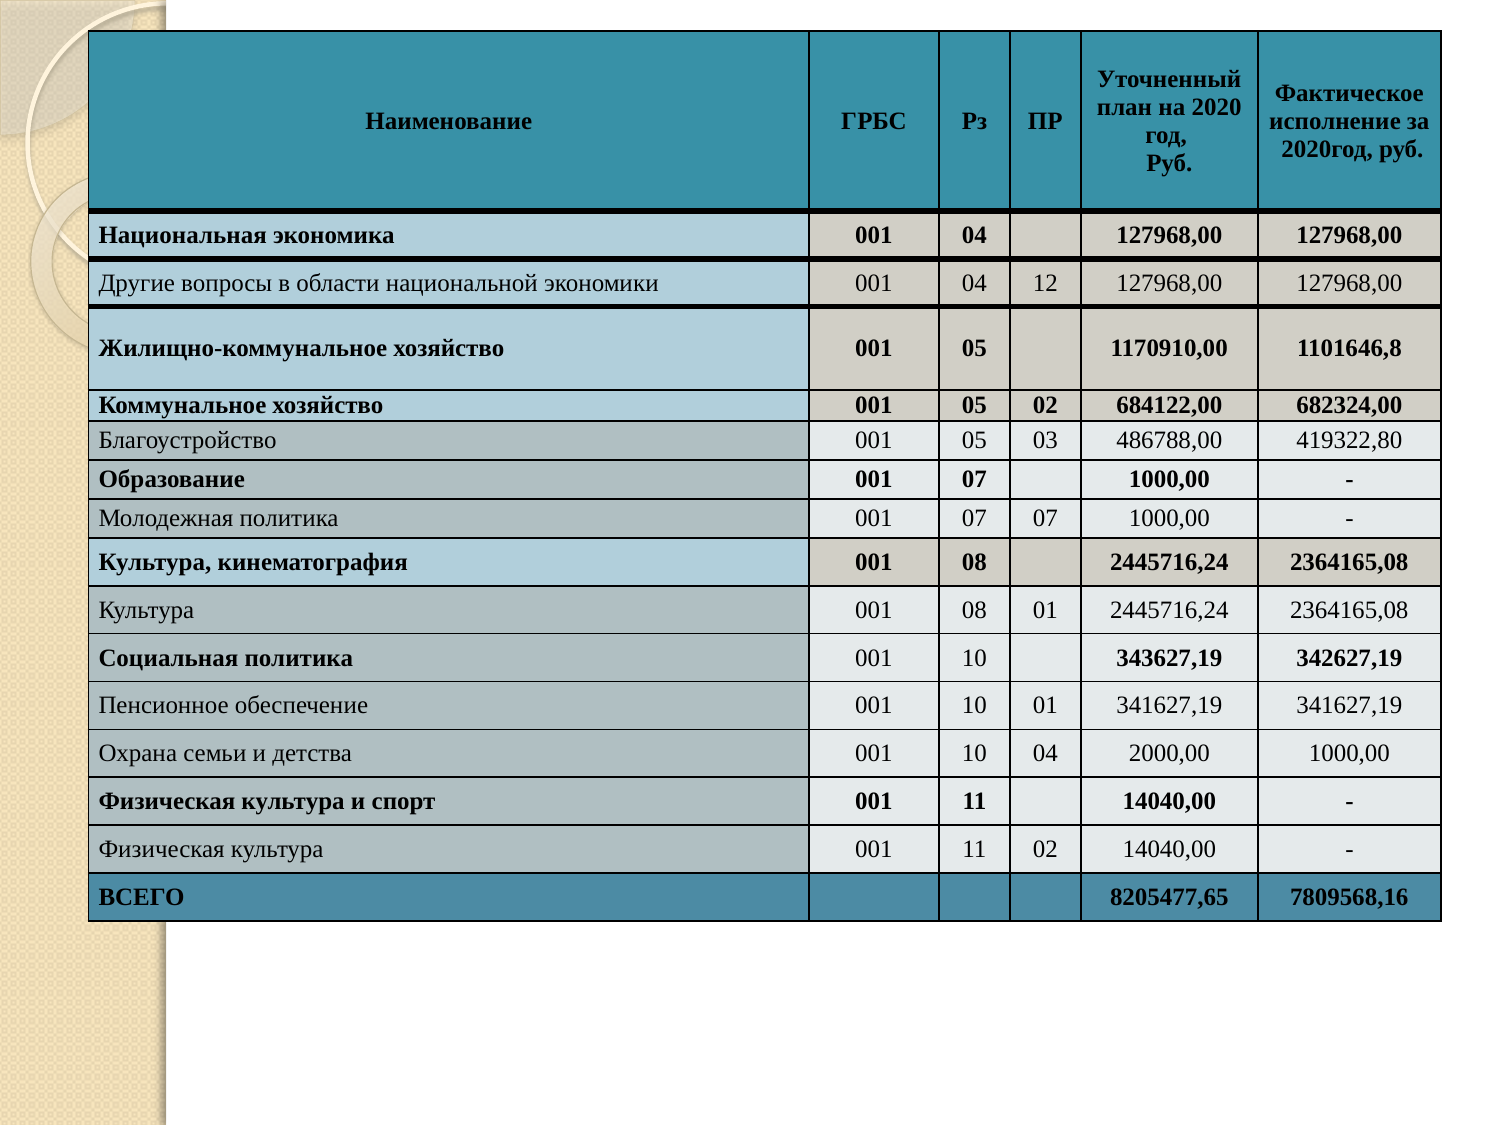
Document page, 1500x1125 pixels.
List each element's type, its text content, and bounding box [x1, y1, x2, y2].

table_cell 14040,00 [1082, 826, 1257, 872]
table_cell [810, 874, 938, 920]
table_cell 001 [810, 461, 938, 498]
table_header Наименование [89, 32, 808, 208]
table_cell 02 [1011, 826, 1080, 872]
table_cell 343627,19 [1082, 634, 1257, 681]
table_cell 001 [810, 262, 938, 304]
table_cell [1011, 309, 1080, 389]
table_cell 001 [810, 500, 938, 537]
table_cell [1011, 214, 1080, 256]
table_cell 07 [940, 461, 1009, 498]
table_cell Культура, кинематография [89, 539, 808, 585]
table_cell 127968,00 [1082, 214, 1257, 256]
table_cell 02 [1011, 391, 1080, 420]
table_cell 2445716,24 [1082, 539, 1257, 585]
table_cell [1011, 461, 1080, 498]
table_cell Молодежная политика [89, 500, 808, 537]
table_cell - [1259, 461, 1440, 498]
table_cell 05 [940, 422, 1009, 459]
table_cell 001 [810, 634, 938, 681]
table_cell 2000,00 [1082, 730, 1257, 776]
table_cell 001 [810, 778, 938, 824]
table_cell Коммунальное хозяйство [89, 391, 808, 420]
table_cell 001 [810, 587, 938, 633]
table_cell Другие вопросы в области национальной экономики [89, 262, 808, 304]
table_cell Культура [89, 587, 808, 633]
table_cell 04 [940, 214, 1009, 256]
table_cell 14040,00 [1082, 778, 1257, 824]
table_cell 001 [810, 422, 938, 459]
table_cell 01 [1011, 587, 1080, 633]
table_cell - [1259, 826, 1440, 872]
table_cell 07 [1011, 500, 1080, 537]
table_cell Физическая культура и спорт [89, 778, 808, 824]
table_cell 341627,19 [1082, 682, 1257, 729]
table_cell 342627,19 [1259, 634, 1440, 681]
table_cell 1000,00 [1082, 500, 1257, 537]
table_cell Национальная экономика [89, 214, 808, 256]
table_cell 10 [940, 634, 1009, 681]
table_header ГРБС [810, 32, 938, 208]
table_cell 08 [940, 539, 1009, 585]
table_cell Социальная политика [89, 634, 808, 681]
table_cell 01 [1011, 682, 1080, 729]
table_cell Жилищно-коммунальное хозяйство [89, 309, 808, 389]
table_cell 11 [940, 778, 1009, 824]
table_cell 486788,00 [1082, 422, 1257, 459]
table_cell [1011, 778, 1080, 824]
table_cell Охрана семьи и детства [89, 730, 808, 776]
table_cell Физическая культура [89, 826, 808, 872]
table_cell 001 [810, 539, 938, 585]
table_cell 05 [940, 309, 1009, 389]
table_cell 684122,00 [1082, 391, 1257, 420]
table_cell 001 [810, 826, 938, 872]
table_header ПР [1011, 32, 1080, 208]
table_cell 1000,00 [1082, 461, 1257, 498]
table_cell 001 [810, 682, 938, 729]
table_cell 7809568,16 [1259, 874, 1440, 920]
table_cell 03 [1011, 422, 1080, 459]
table_cell 127968,00 [1259, 262, 1440, 304]
table_cell 1101646,8 [1259, 309, 1440, 389]
table_cell 2364165,08 [1259, 539, 1440, 585]
table_cell ВСЕГО [89, 874, 808, 920]
table_cell 001 [810, 730, 938, 776]
table_cell 05 [940, 391, 1009, 420]
table_cell Образование [89, 461, 808, 498]
table_cell 04 [940, 262, 1009, 304]
table_cell 10 [940, 682, 1009, 729]
table_cell [1011, 539, 1080, 585]
table_cell - [1259, 500, 1440, 537]
table_cell 2364165,08 [1259, 587, 1440, 633]
table_cell 127968,00 [1259, 214, 1440, 256]
table_cell Пенсионное обеспечение [89, 682, 808, 729]
table_cell 001 [810, 309, 938, 389]
table_cell 08 [940, 587, 1009, 633]
table_cell 1170910,00 [1082, 309, 1257, 389]
table_cell 127968,00 [1082, 262, 1257, 304]
table_cell 12 [1011, 262, 1080, 304]
table_cell [1011, 874, 1080, 920]
table_cell 419322,80 [1259, 422, 1440, 459]
table_header Рз [940, 32, 1009, 208]
table_cell 682324,00 [1259, 391, 1440, 420]
table_cell 1000,00 [1259, 730, 1440, 776]
table_cell [1011, 634, 1080, 681]
table_header Фактическое исполнение за 2020год, руб. [1259, 32, 1440, 208]
table_cell 341627,19 [1259, 682, 1440, 729]
table_cell 11 [940, 826, 1009, 872]
table_header Уточненный план на 2020 год, Руб. [1082, 32, 1257, 208]
table_cell 07 [940, 500, 1009, 537]
table_cell 04 [1011, 730, 1080, 776]
table_cell 10 [940, 730, 1009, 776]
table_cell 001 [810, 391, 938, 420]
table_cell Благоустройство [89, 422, 808, 459]
table_cell [940, 874, 1009, 920]
table_cell 001 [810, 214, 938, 256]
table_cell - [1259, 778, 1440, 824]
table_cell 2445716,24 [1082, 587, 1257, 633]
table_cell 8205477,65 [1082, 874, 1257, 920]
